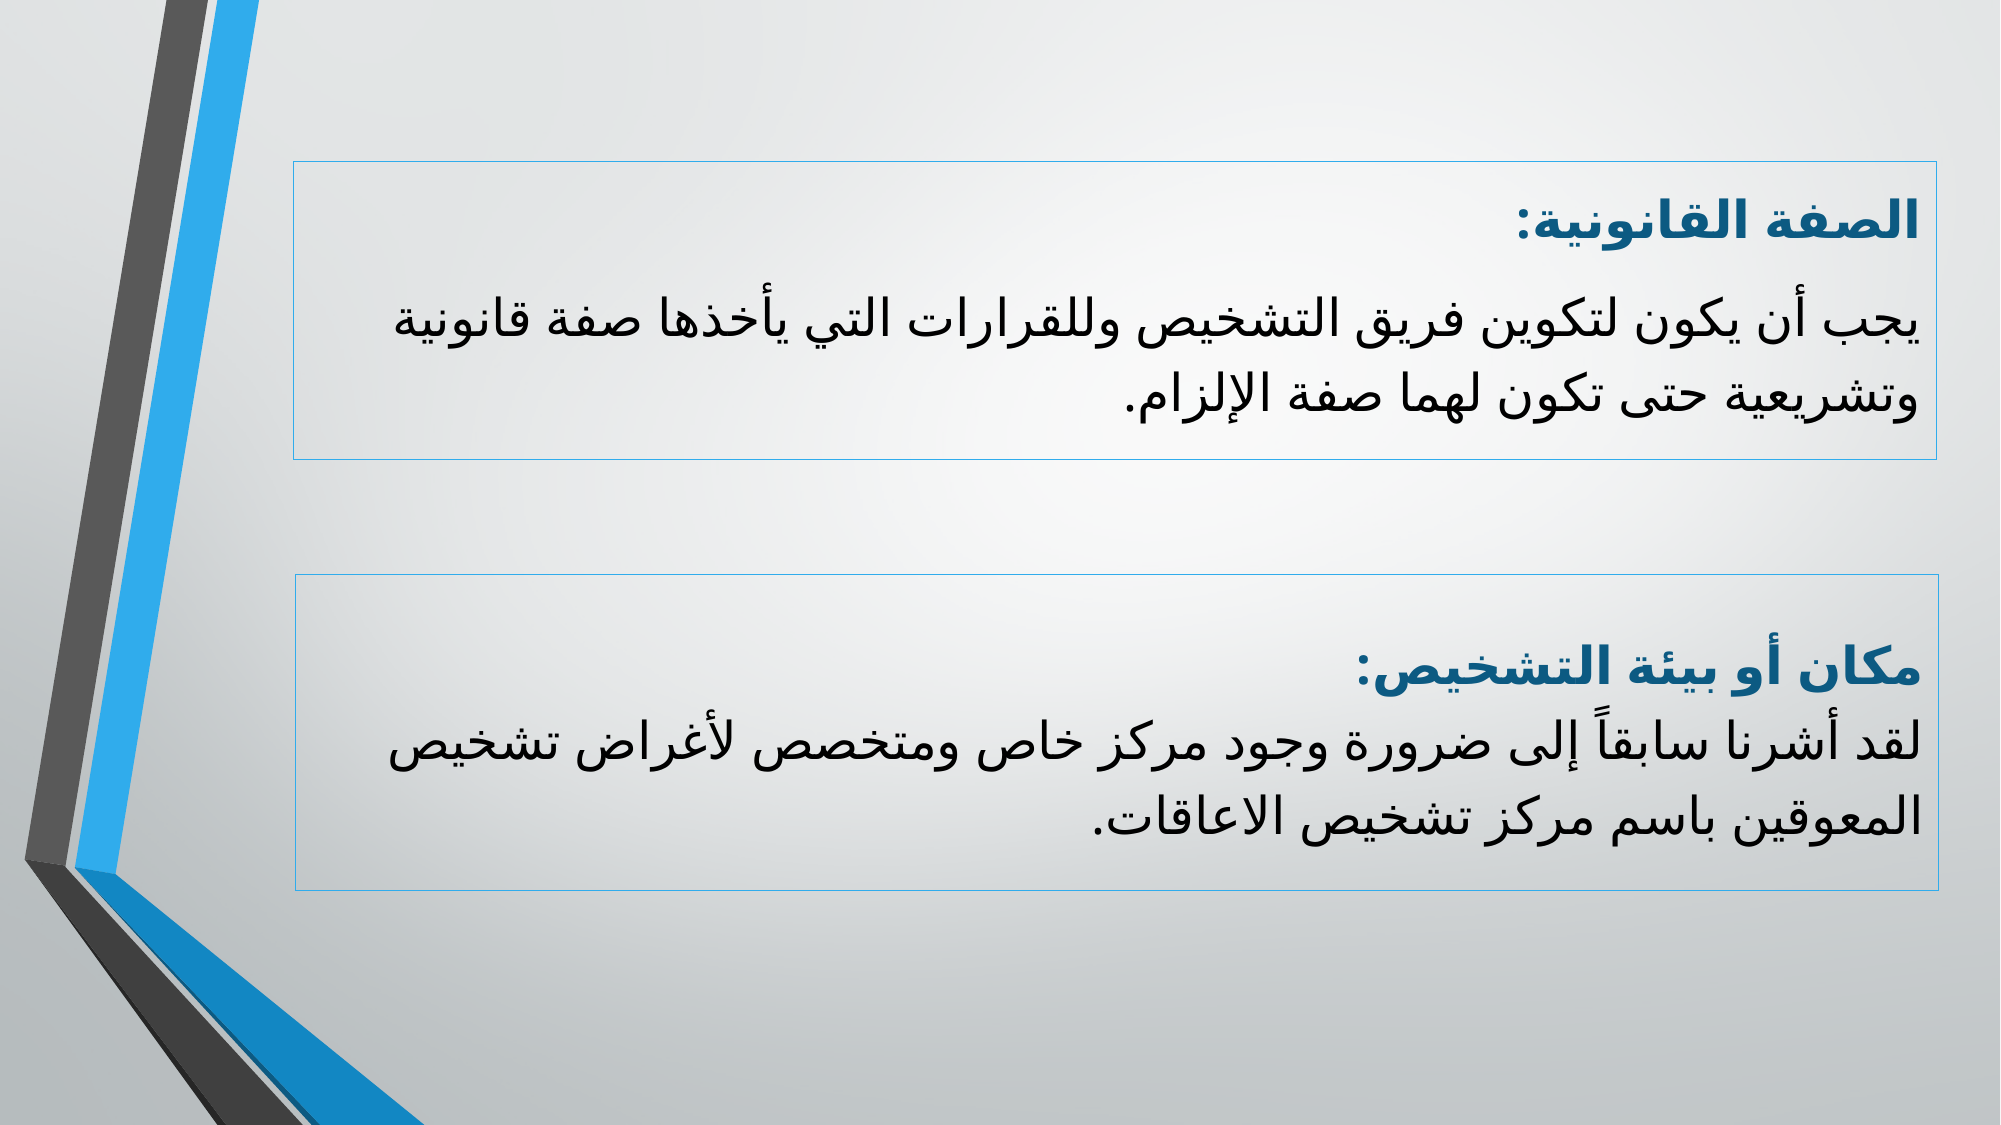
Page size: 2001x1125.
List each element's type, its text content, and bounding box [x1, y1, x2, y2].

text_box مكان أو بيئة التشخيص: لقد أشرنا سابقاً إلى ضرورة وجود مركز خاص ومتخصص لأغراض تشخيص المعوقين باسم مركز تشخيص الاعاقات. [295, 574, 1939, 891]
list الصفة القانونية: يجب أن يكون لتكوين فريق التشخيص وللقرارات التي يأخذها صفة قانونية وتشريعية حتى تكون لهما صفة الإلزام. [293, 161, 1937, 460]
